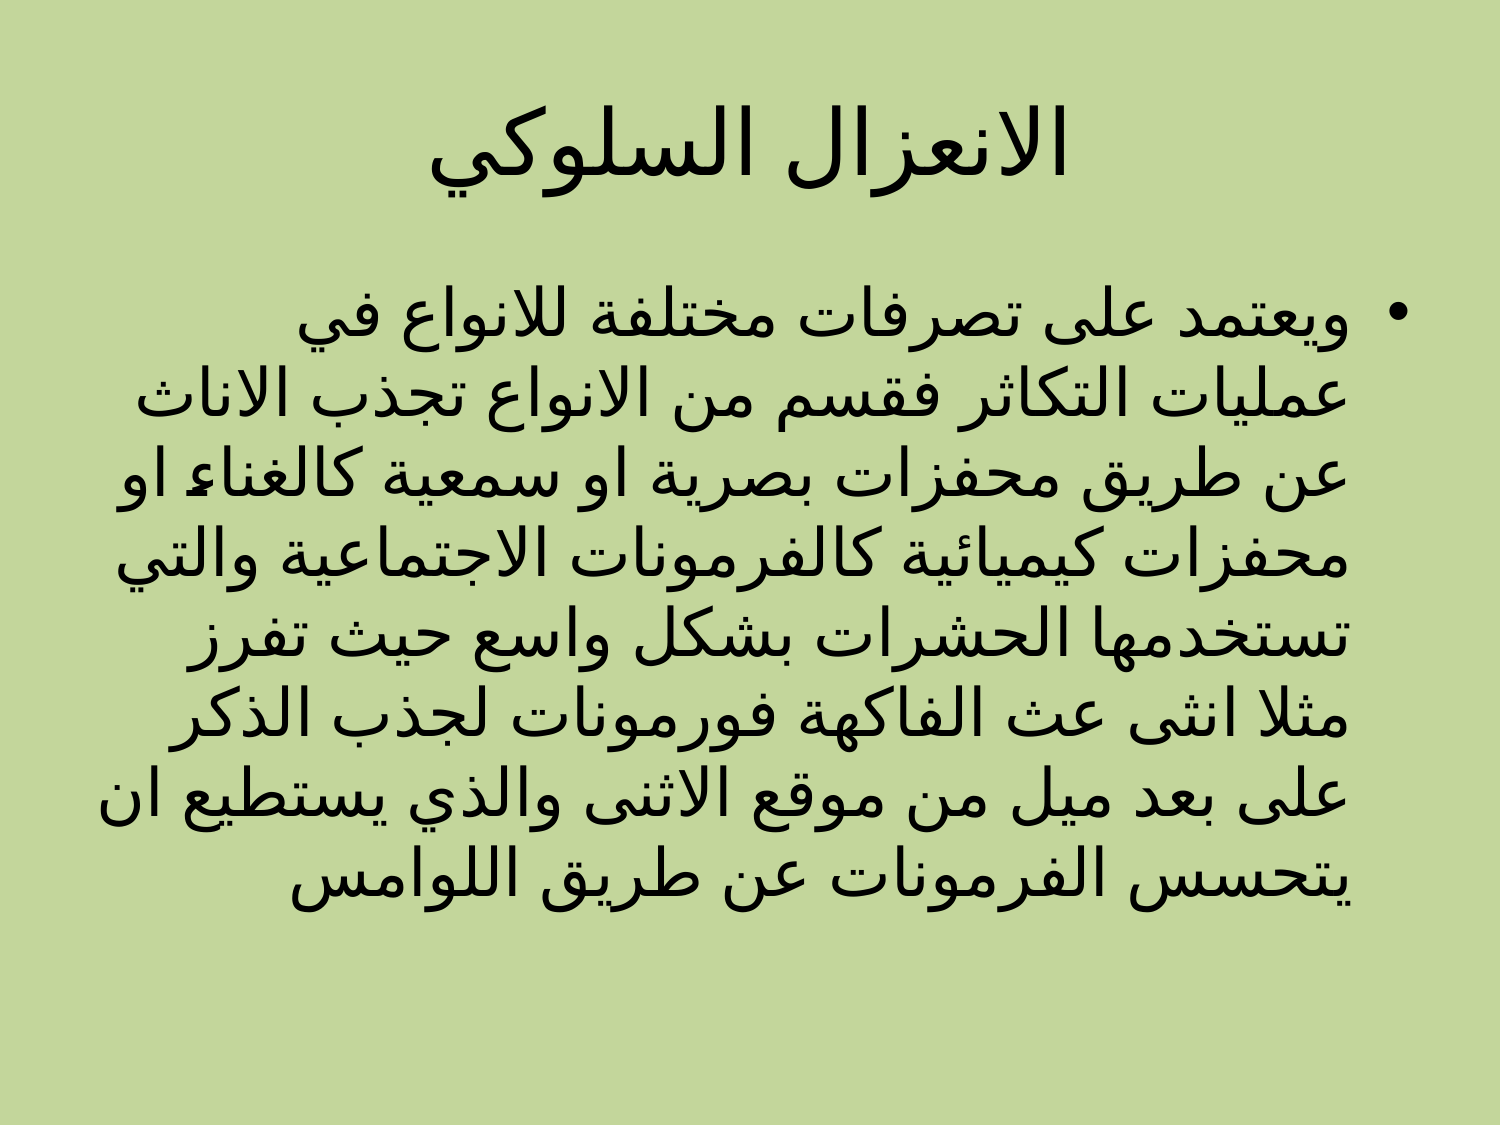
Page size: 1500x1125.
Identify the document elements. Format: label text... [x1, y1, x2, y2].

list ويعتمد على تصرفات مختلفة للانواع في عمليات التكاثر فقسم من الانواع تجذب الاناث عن طريق محفزات بصرية او سمعية كالغناء او محفزات كيميائية كالفرمونات الاجتماعية والتي تستخدمها الحشرات بشكل واسع حيث تفرز مثلا انثى عث الفاكهة فورمونات لجذب الذكر على بعد ميل من موقع الاثنى والذي يستطيع ان يتحسس الفرمونات عن طريق اللوامس [75, 262, 1425, 1005]
title الانعزال السلوكي [75, 45, 1425, 233]
